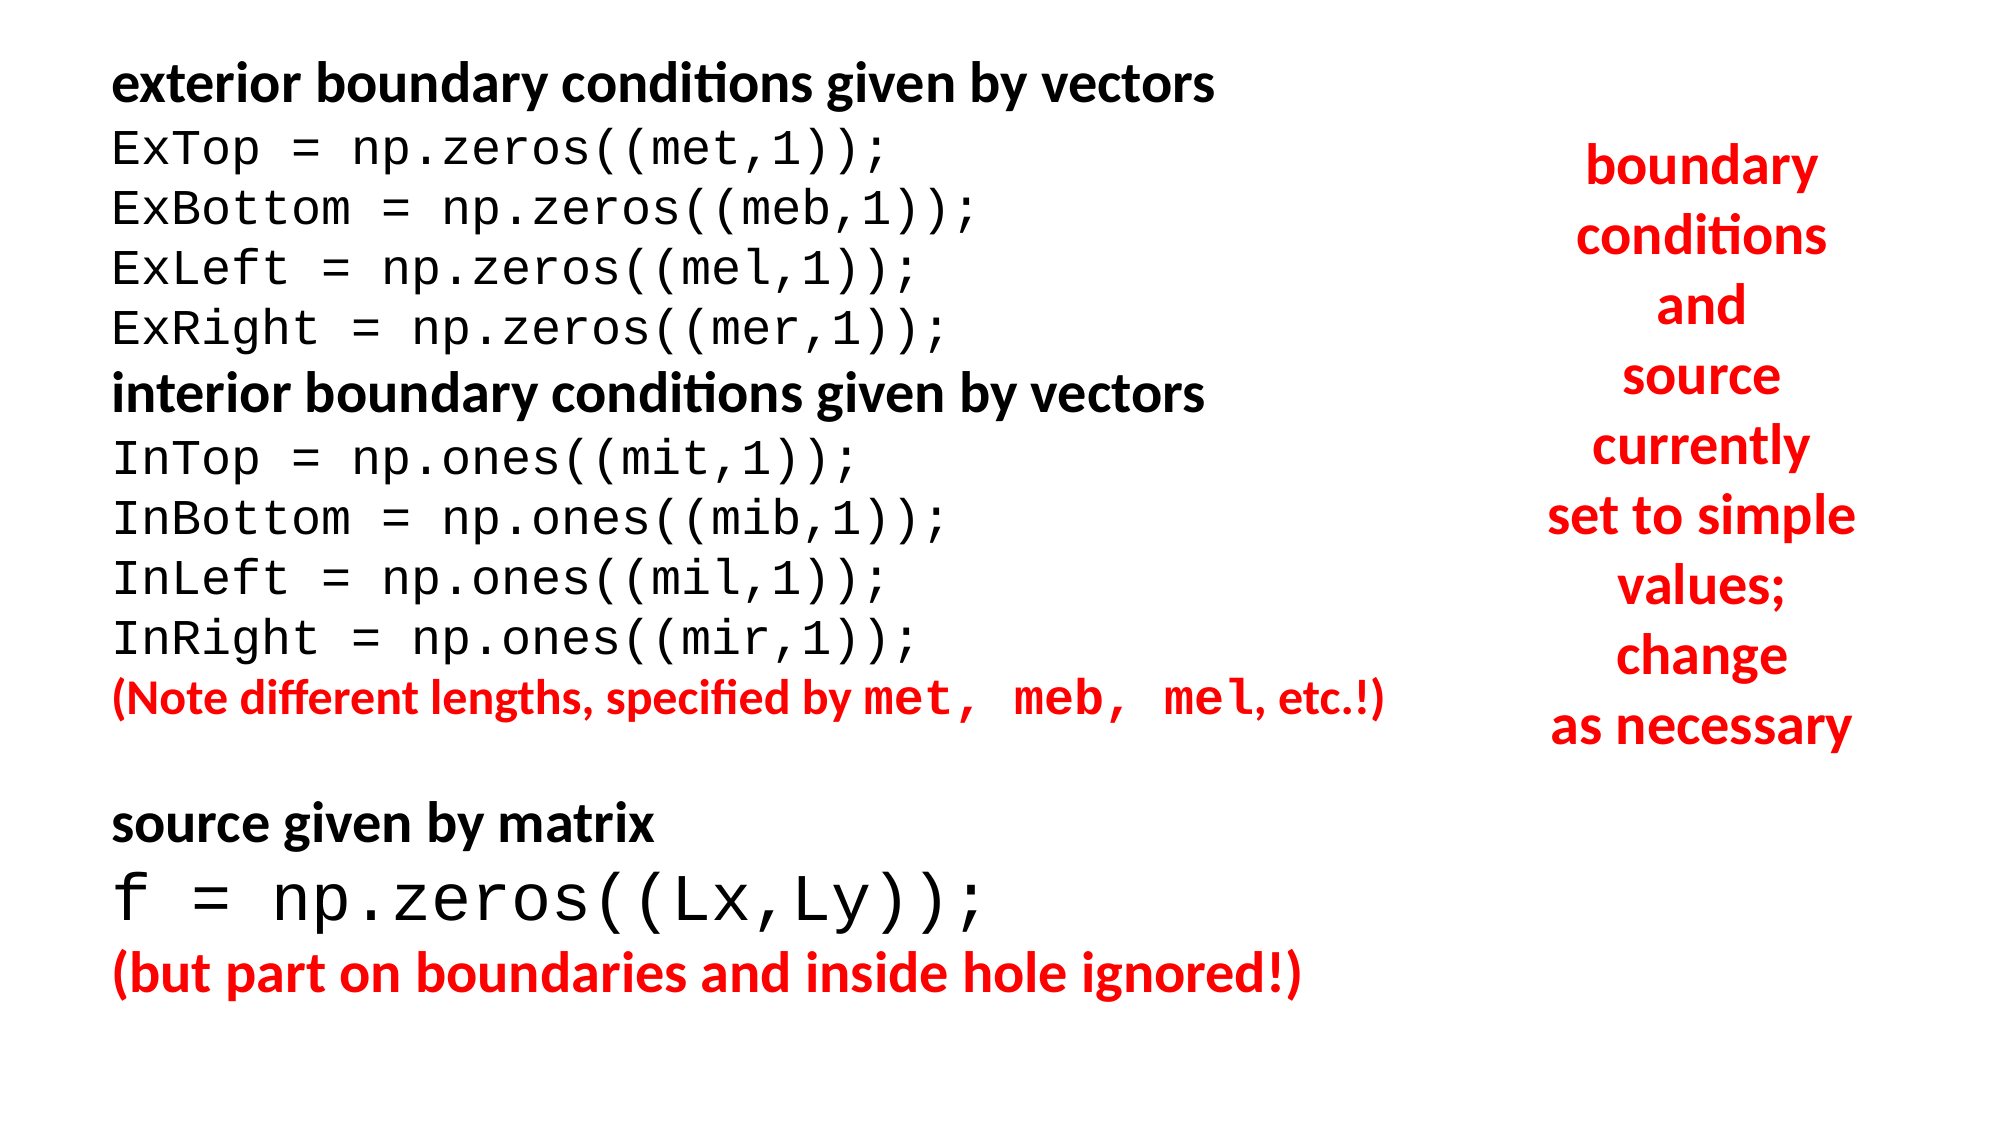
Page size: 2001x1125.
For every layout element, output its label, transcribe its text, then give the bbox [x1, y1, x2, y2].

text_box boundary conditions and source currently set to simple values; change as necessary [1516, 119, 1888, 764]
text_box exterior boundary conditions given by vectors ExTop = np.zeros((met,1)); ExBottom = np.zeros((meb,1)); ExLeft = np.zeros((mel,1)); ExRight = np.zeros((mer,1)); interior boundary conditions given by vectors InTop = np.ones((mit,1)); InBottom = np.ones((mib,1)); InLeft = np.ones((mil,1)); InRight = np.ones((mir,1)); (Note different lengths, specified by met, meb, mel, etc.!) source given by matrix f = np.zeros((Lx,Ly)); (but part on boundaries and inside hole ignored!) source given by matrix f = np.zeros((Lx,Ly)); [96, 36, 1868, 1125]
